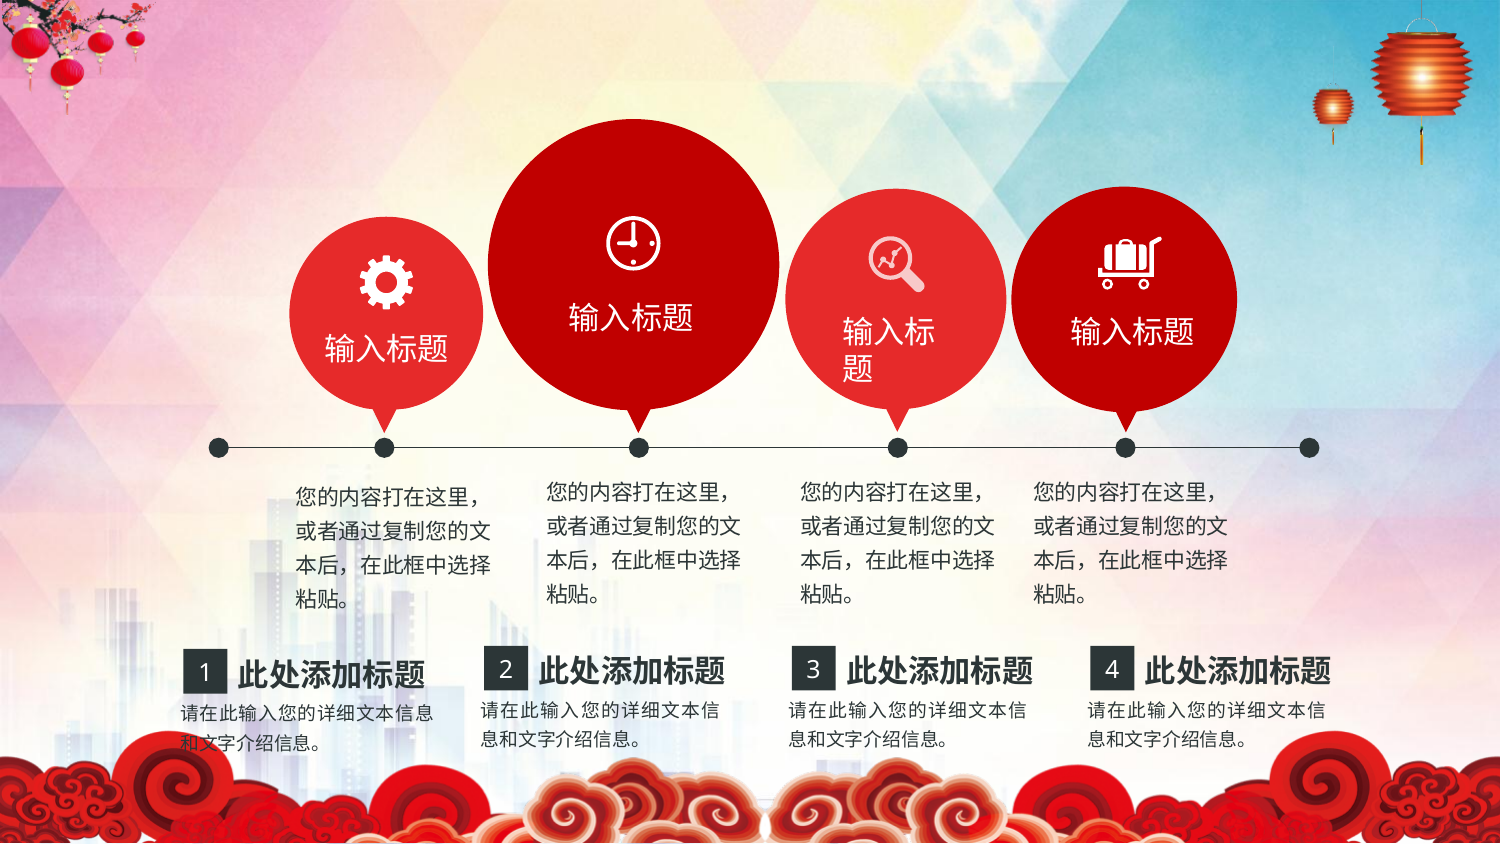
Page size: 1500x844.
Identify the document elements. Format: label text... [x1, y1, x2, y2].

text_box 3 [791, 645, 836, 691]
text_box [887, 448, 908, 458]
text_box 您的内容打在这里，或者通过复制您的文本后，在此框中选择粘贴。 [531, 463, 759, 615]
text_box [785, 188, 1007, 432]
text_box 此处添加标题 [523, 644, 741, 697]
text_box 您的内容打在这里，或者通过复制您的文本后，在此框中选择粘贴。 [785, 463, 1013, 615]
text_box 您的内容打在这里，或者通过复制您的文本后，在此框中选择粘贴。 [280, 468, 509, 620]
text_box [628, 448, 649, 458]
text_box 2 [484, 645, 529, 691]
text_box [208, 437, 229, 458]
text_box 此处添加标题 [223, 647, 441, 687]
text_box 请在此输入您的详细文本信息和文字介绍信息。 [1072, 684, 1341, 758]
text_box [289, 216, 484, 434]
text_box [1011, 186, 1238, 433]
text_box 1 [183, 648, 228, 694]
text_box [487, 119, 780, 434]
text_box 此处添加标题 [831, 644, 1049, 697]
picture [0, 0, 1500, 844]
text_box [374, 437, 395, 447]
text_box [374, 448, 395, 458]
text_box 请在此输入您的详细文本信息和文字介绍信息。 [773, 684, 1043, 758]
text_box [629, 437, 649, 447]
text_box [1115, 448, 1136, 458]
text_box 请在此输入您的详细文本信息和文字介绍信息。 [165, 687, 449, 762]
text_box [1115, 437, 1136, 447]
text_box [1299, 437, 1320, 458]
text_box 4 [1090, 645, 1135, 691]
text_box 请在此输入您的详细文本信息和文字介绍信息。 [466, 684, 735, 758]
text_box 此处添加标题 [1130, 644, 1348, 697]
text_box 您的内容打在这里，或者通过复制您的文本后，在此框中选择粘贴。 [1018, 463, 1246, 615]
text_box [887, 437, 908, 447]
